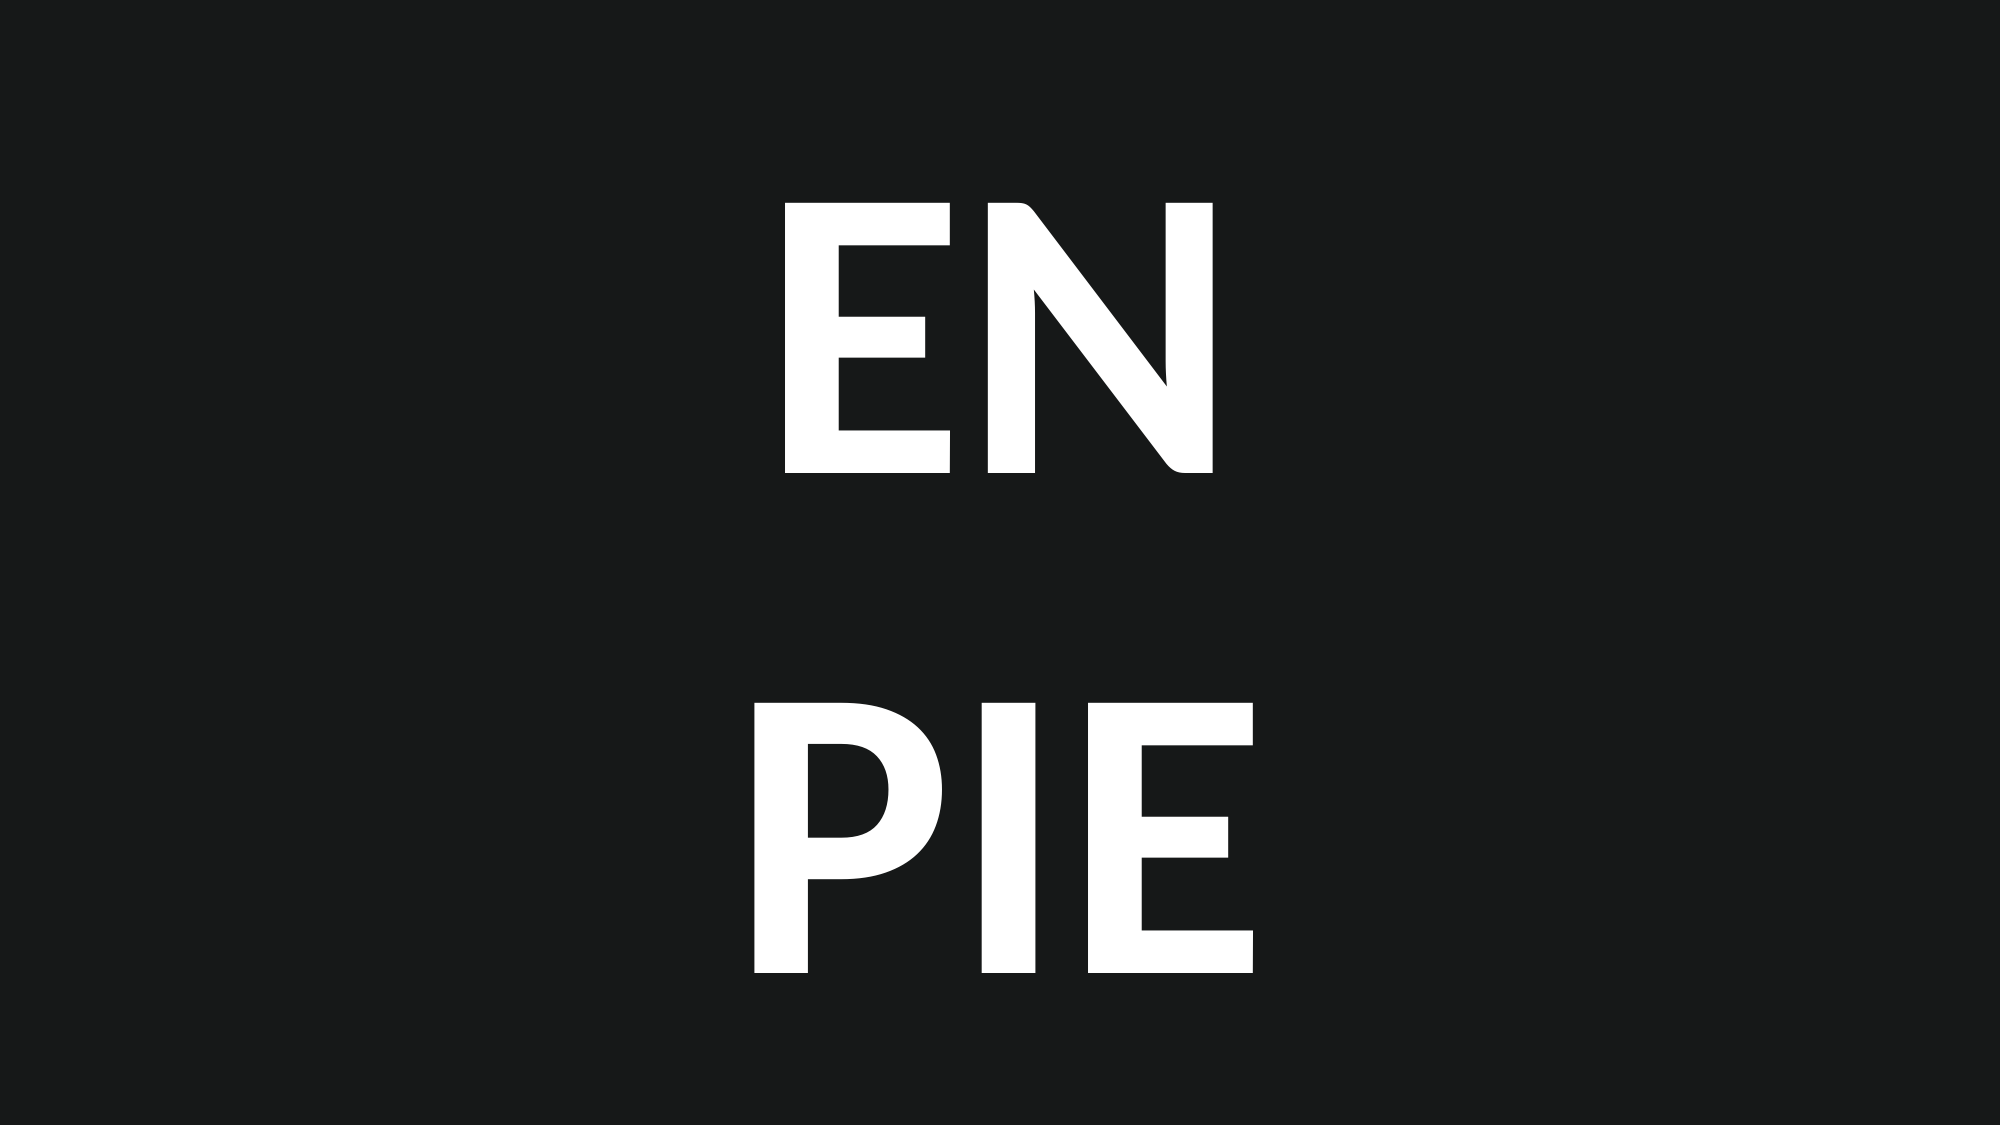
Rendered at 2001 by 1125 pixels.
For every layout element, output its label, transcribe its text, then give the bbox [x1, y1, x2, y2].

text_box EN PIE [527, 49, 1473, 1065]
